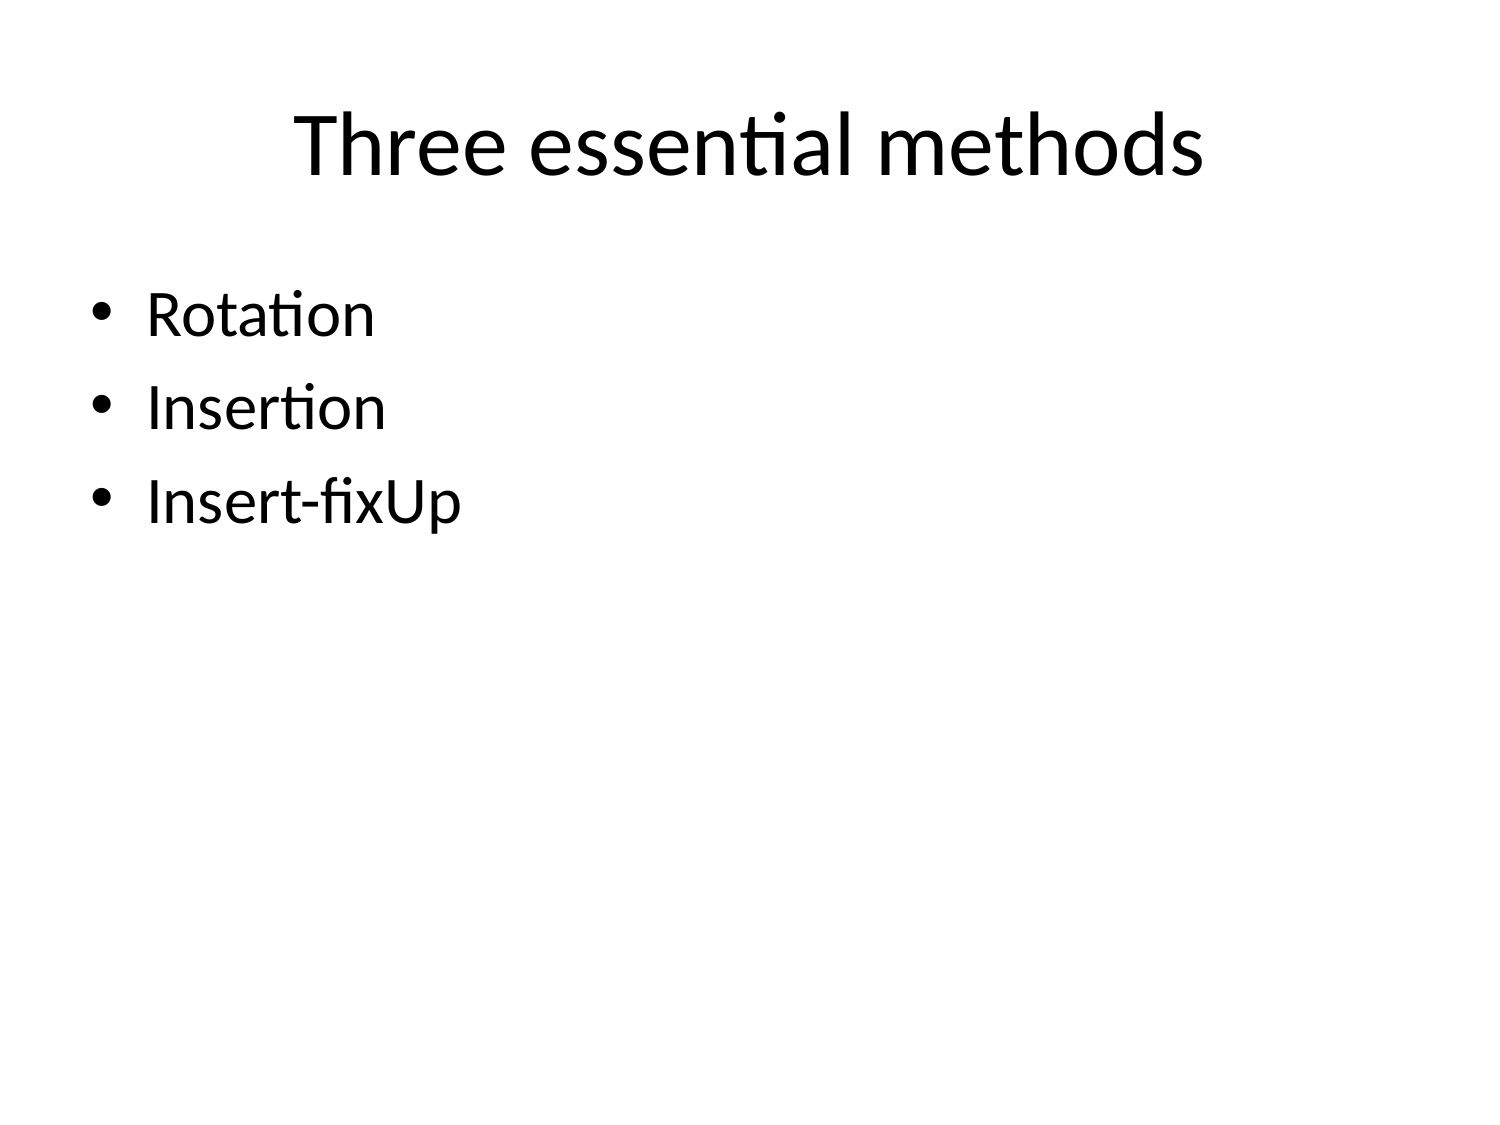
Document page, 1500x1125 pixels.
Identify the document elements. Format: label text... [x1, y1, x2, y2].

title Three essential methods [75, 45, 1425, 233]
list Rotation Insertion Insert-fixUp [75, 262, 1425, 1005]
